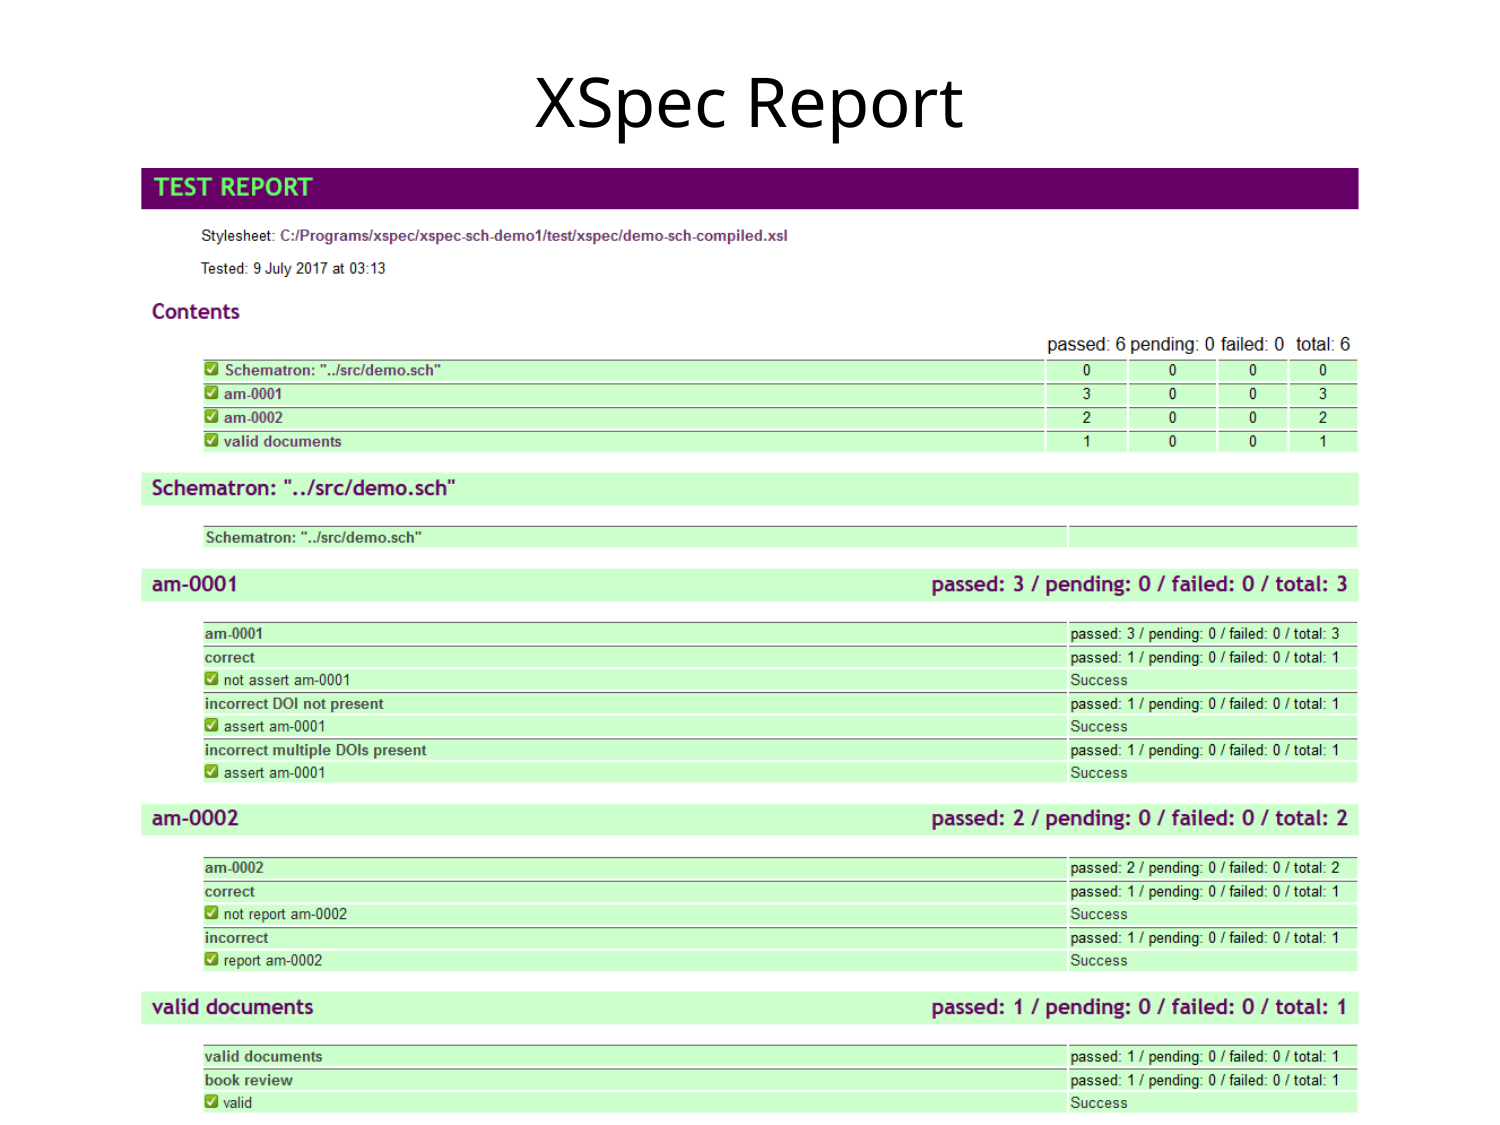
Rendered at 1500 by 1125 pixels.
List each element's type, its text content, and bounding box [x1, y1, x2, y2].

picture [112, 168, 1388, 1125]
title XSpec Report [103, 59, 1397, 150]
